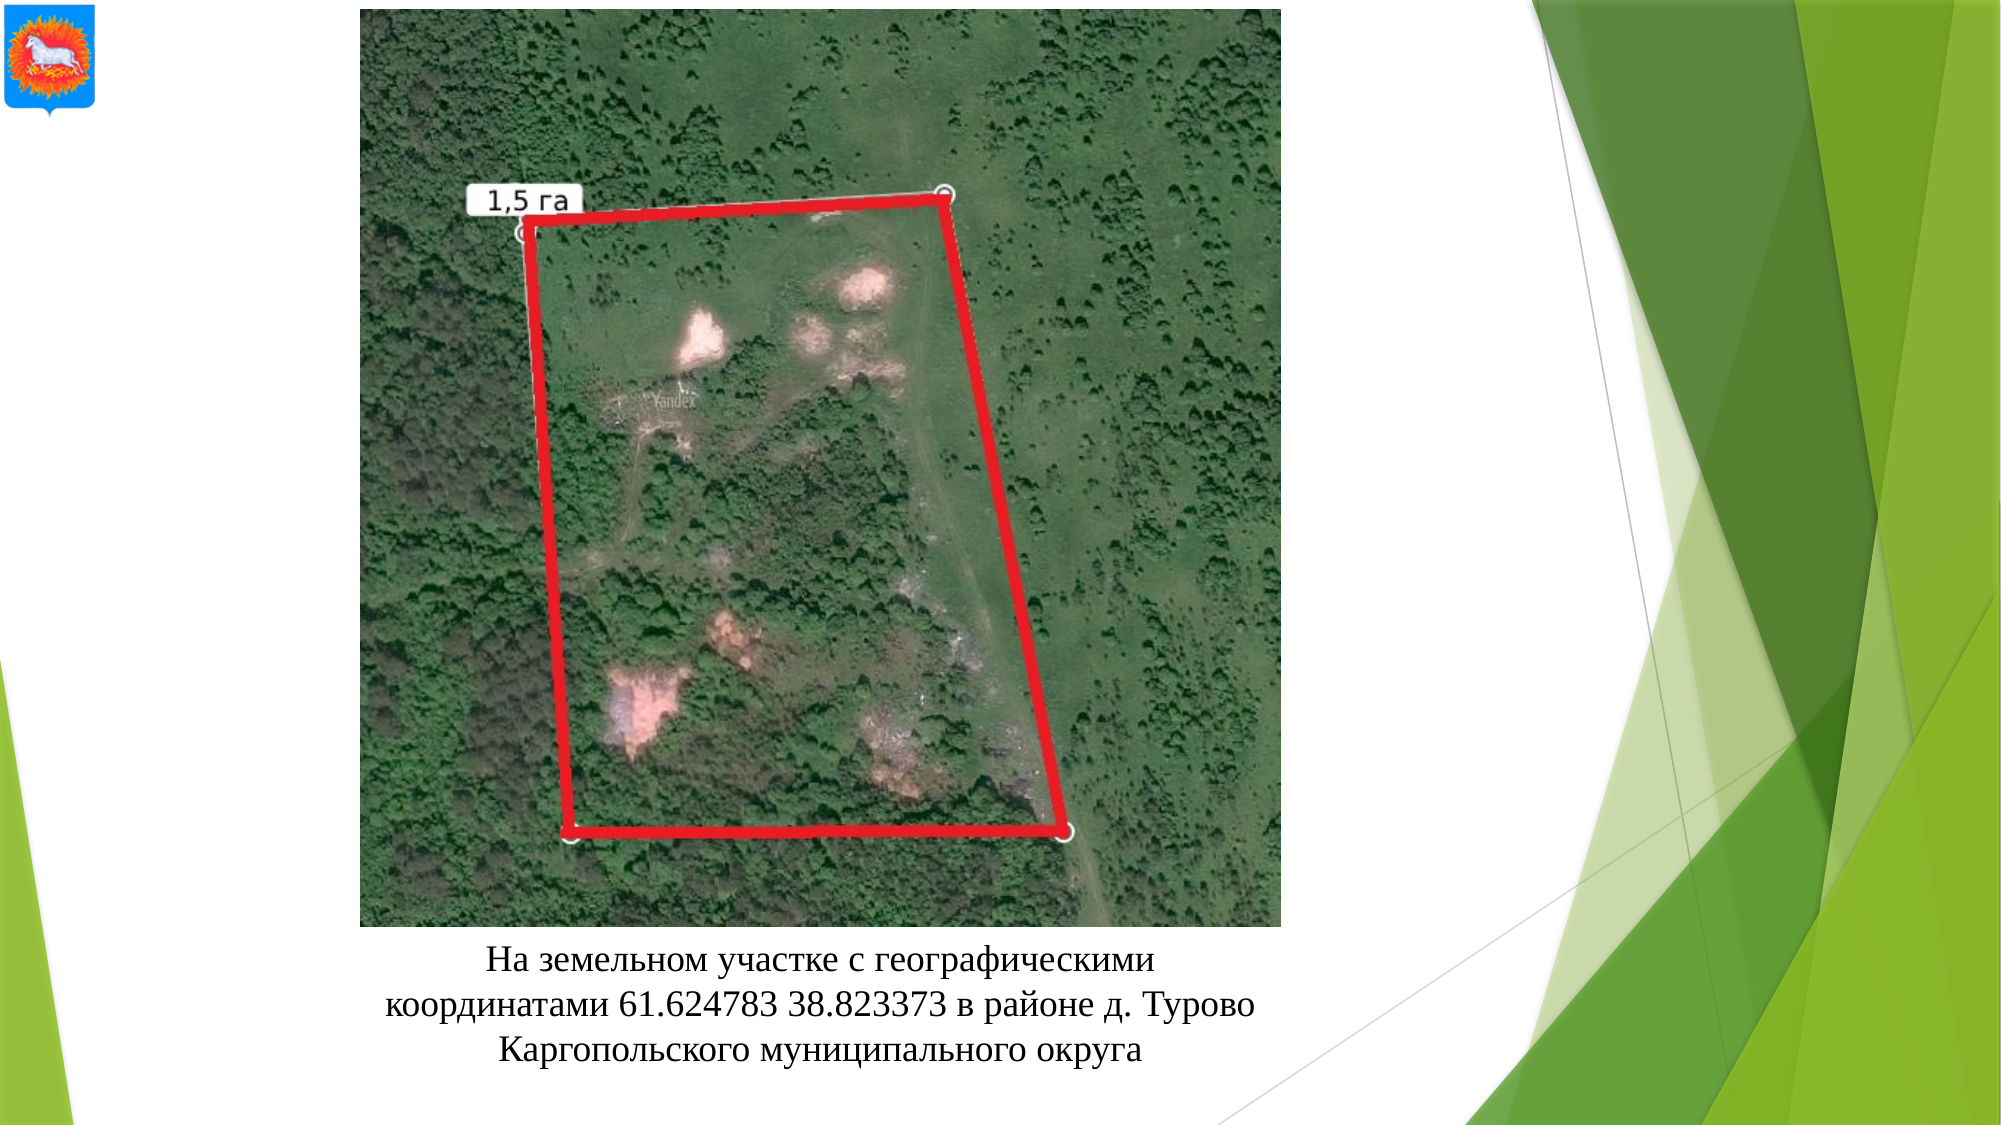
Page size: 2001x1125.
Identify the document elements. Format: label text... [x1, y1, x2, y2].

picture [0, 0, 112, 126]
text_box На земельном участке с географическими координатами 61.624783 38.823373 в районе д. Турово Каргопольского муниципального округа [360, 936, 1281, 1077]
picture [360, 8, 1282, 928]
